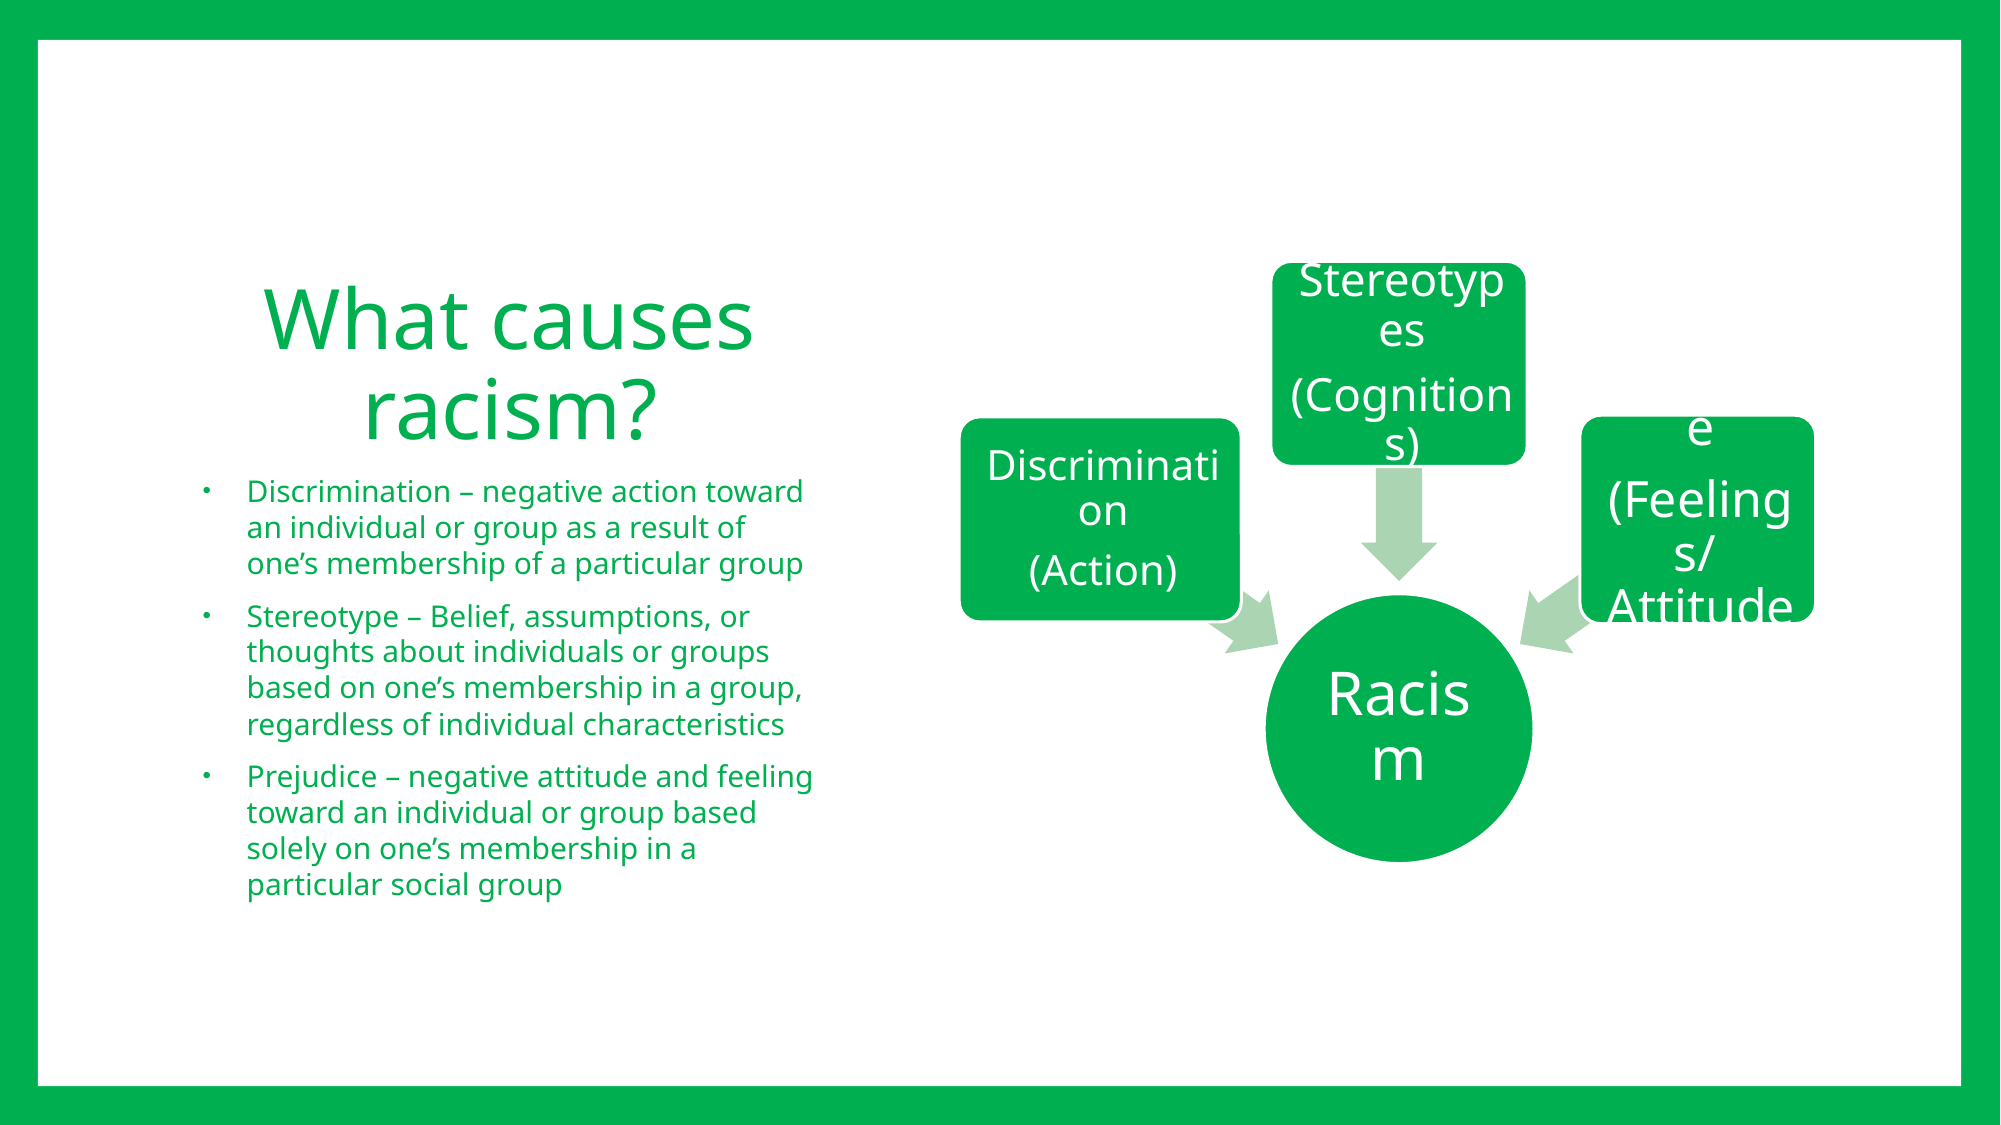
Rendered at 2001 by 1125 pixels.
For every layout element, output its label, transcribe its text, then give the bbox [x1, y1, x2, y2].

list Discrimination – negative action toward an individual or group as a result of one’s membership of a particular group Stereotype – Belief, assumptions, or thoughts about individuals or groups based on one’s membership in a group, regardless of individual characteristics Prejudice – negative attitude and feeling toward an individual or group based solely on one’s membership in a particular social group [187, 464, 833, 960]
title What causes racism? [187, 179, 833, 464]
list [959, 179, 1816, 946]
